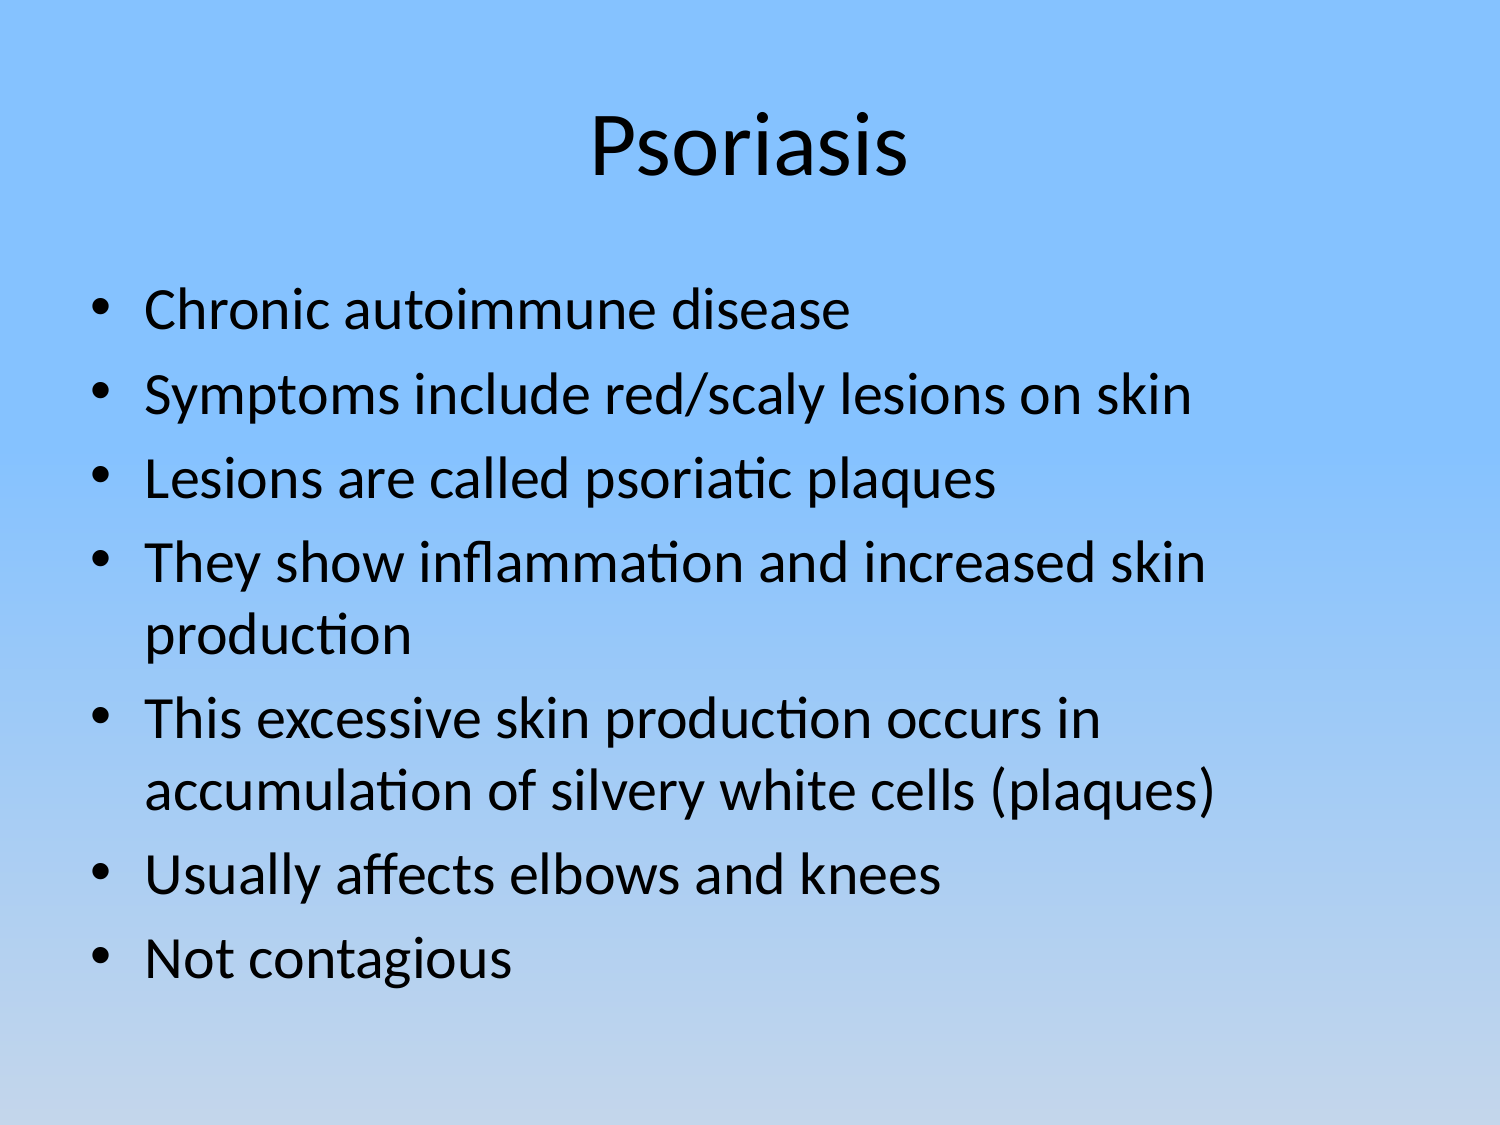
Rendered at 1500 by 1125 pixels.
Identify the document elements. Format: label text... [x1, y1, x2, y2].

title Psoriasis [74, 44, 1426, 233]
list Chronic autoimmune disease Symptoms include red/scaly lesions on skin Lesions are called psoriatic plaques They show inflammation and increased skin production This excessive skin production occurs in accumulation of silvery white cells (plaques) Usually affects elbows and knees Not contagious [74, 262, 1426, 1006]
